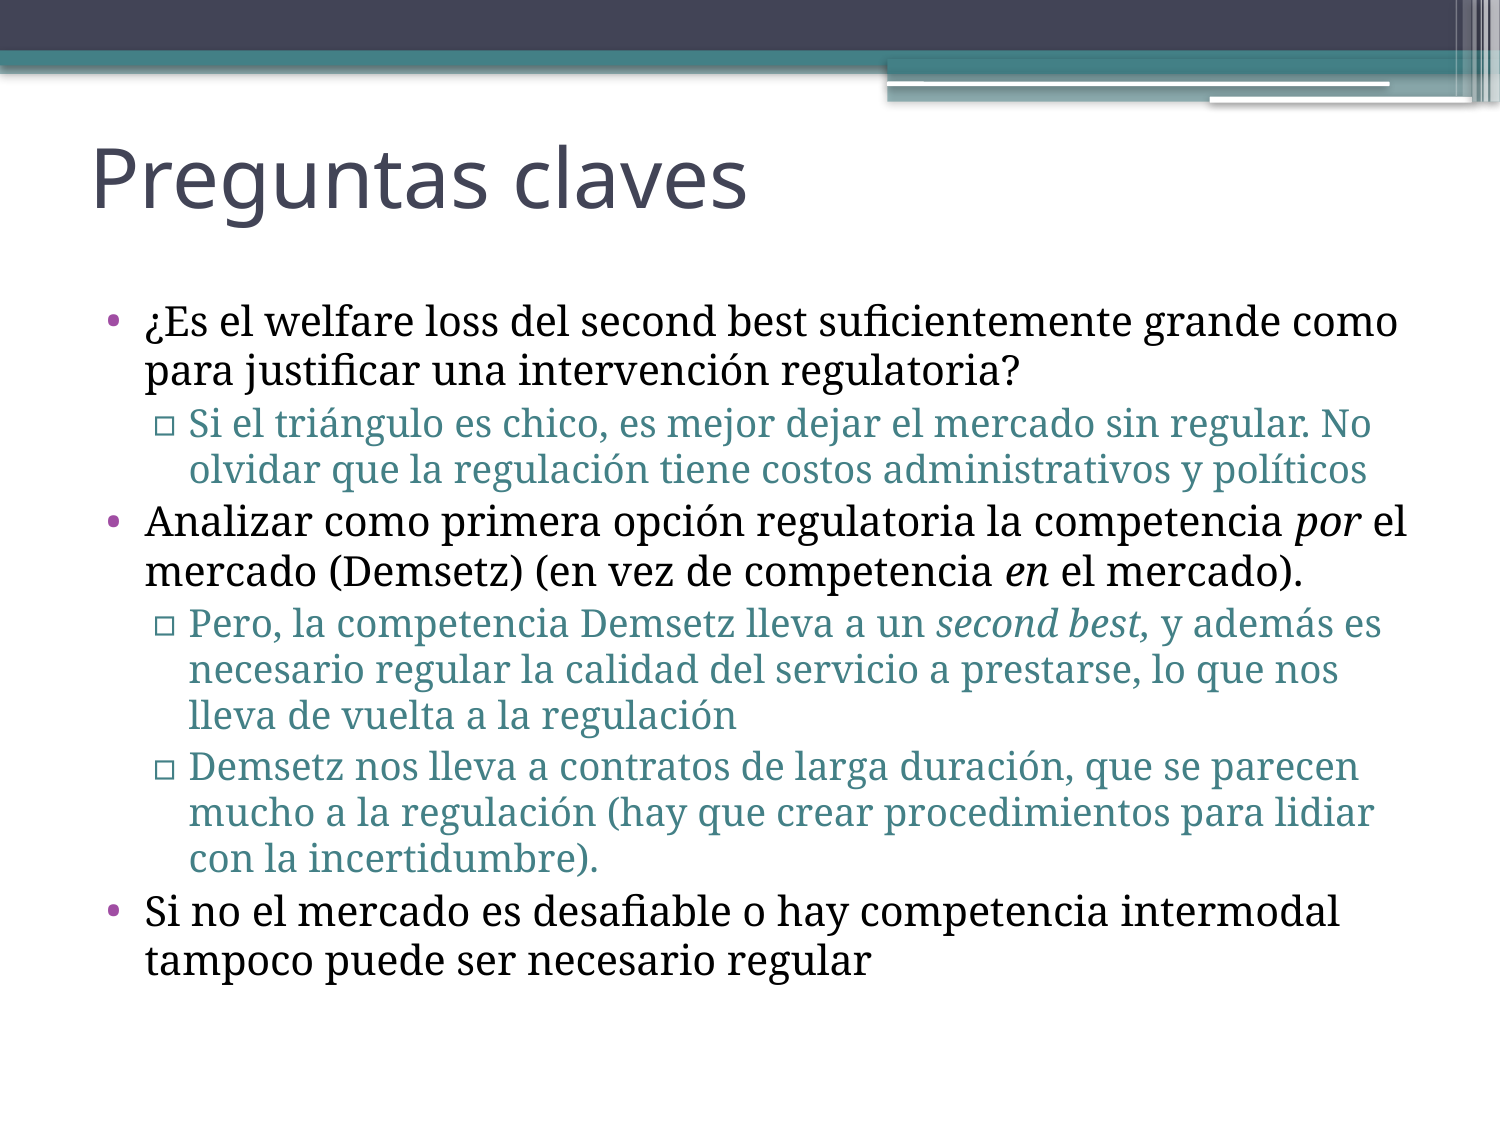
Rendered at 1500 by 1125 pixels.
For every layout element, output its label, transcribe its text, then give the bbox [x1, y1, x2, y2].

title Preguntas claves [75, 87, 1425, 263]
list ¿Es el welfare loss del second best suficientemente grande como para justificar una intervención regulatoria? Si el triángulo es chico, es mejor dejar el mercado sin regular. No olvidar que la regulación tiene costos administrativos y políticos Analizar como primera opción regulatoria la competencia por el mercado (Demsetz) (en vez de competencia en el mercado). Pero, la competencia Demsetz lleva a un second best, y además es necesario regular la calidad del servicio a prestarse, lo que nos lleva de vuelta a la regulación Demsetz nos lleva a contratos de larga duración, que se parecen mucho a la regulación (hay que crear procedimientos para lidiar con la incertidumbre). Si no el mercado es desafiable o hay competencia intermodal tampoco puede ser necesario regular [75, 287, 1425, 1004]
